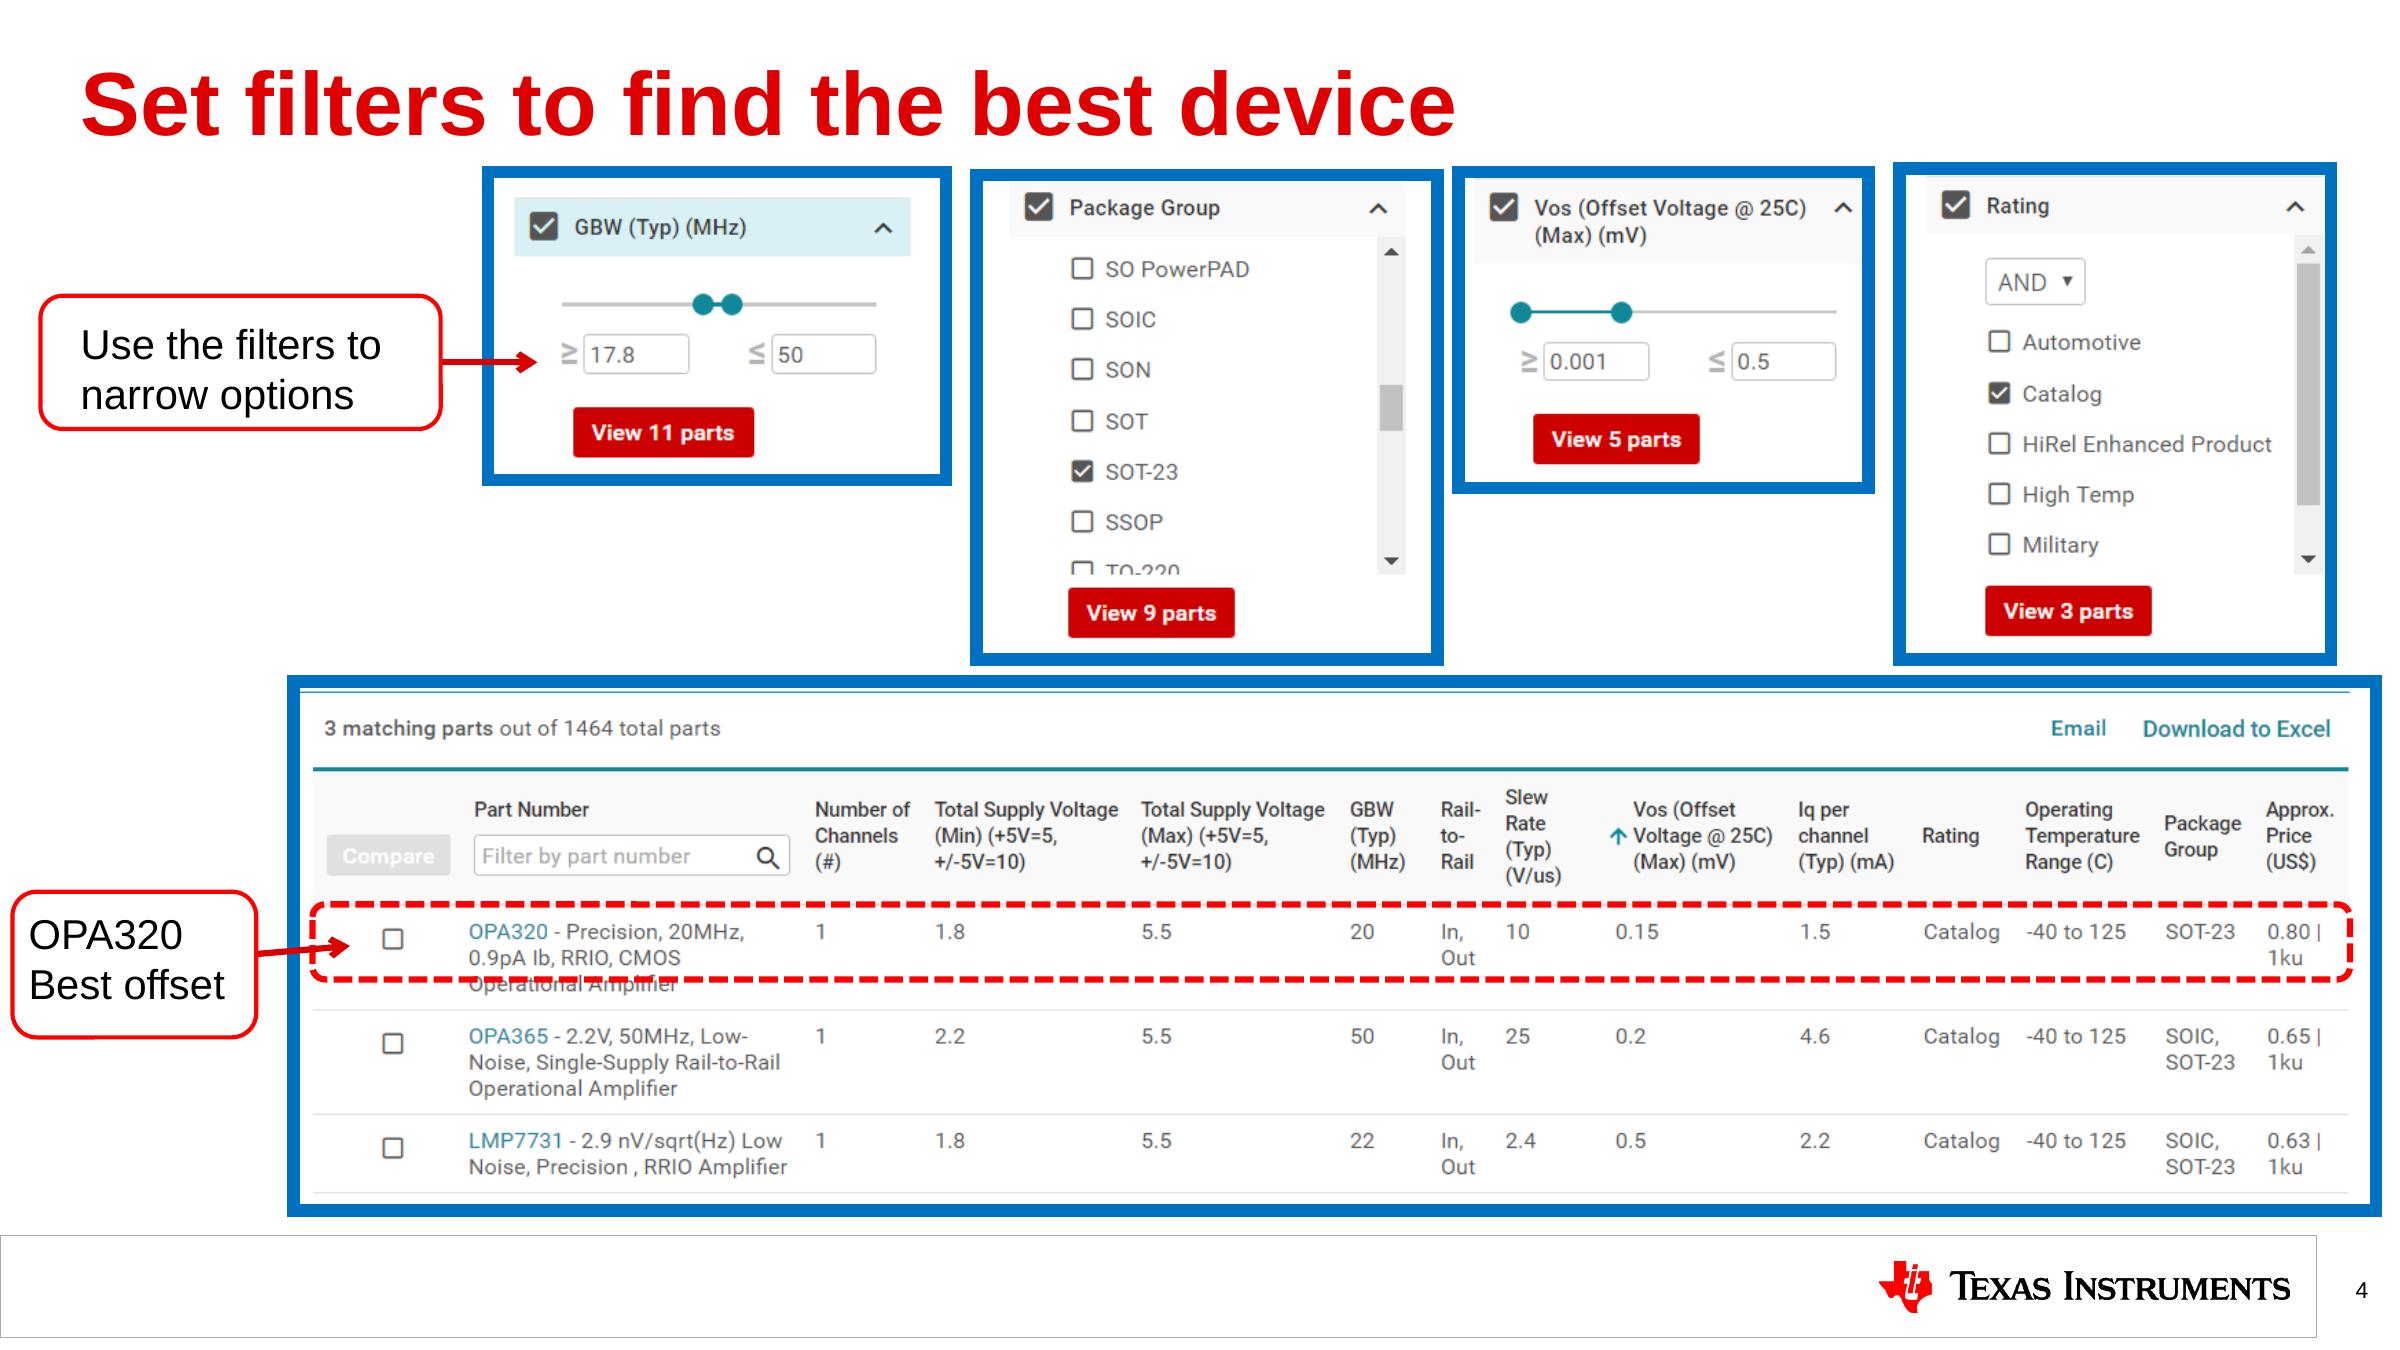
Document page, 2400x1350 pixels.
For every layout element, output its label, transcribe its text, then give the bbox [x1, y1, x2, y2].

picture [1879, 1307, 2290, 1313]
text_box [277, 945, 351, 959]
picture [982, 180, 1432, 654]
slide_number 4 [1828, 1265, 2389, 1307]
picture [494, 177, 940, 475]
picture [1879, 1261, 2290, 1265]
picture [299, 687, 2371, 1205]
picture [1905, 174, 2326, 654]
picture [1464, 177, 1863, 483]
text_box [40, 295, 441, 478]
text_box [12, 891, 274, 1038]
title Set filters to find the best device [60, 27, 2282, 189]
